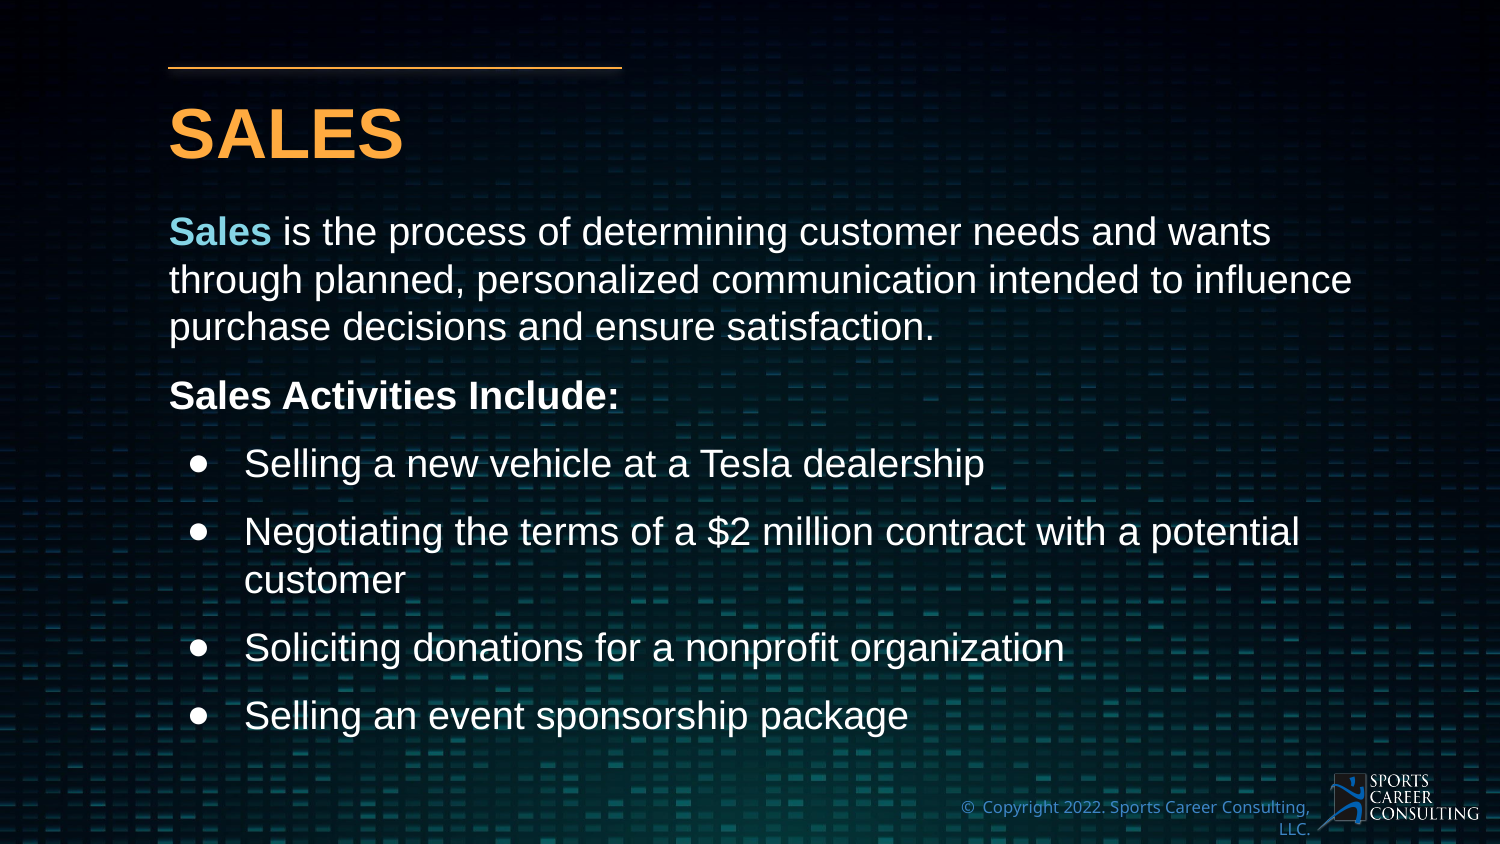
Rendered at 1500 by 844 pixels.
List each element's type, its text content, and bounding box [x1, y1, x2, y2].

text_box Sales is the process of determining customer needs and wants through planned, personalized communication intended to influence purchase decisions and ensure satisfaction. Sales Activities Include: Selling a new vehicle at a Tesla dealership Negotiating the terms of a $2 million contract with a potential customer Soliciting donations for a nonprofit organization Selling an event sponsorship package [153, 191, 1420, 844]
picture [0, 0, 1500, 844]
title SALES [153, 72, 1328, 191]
